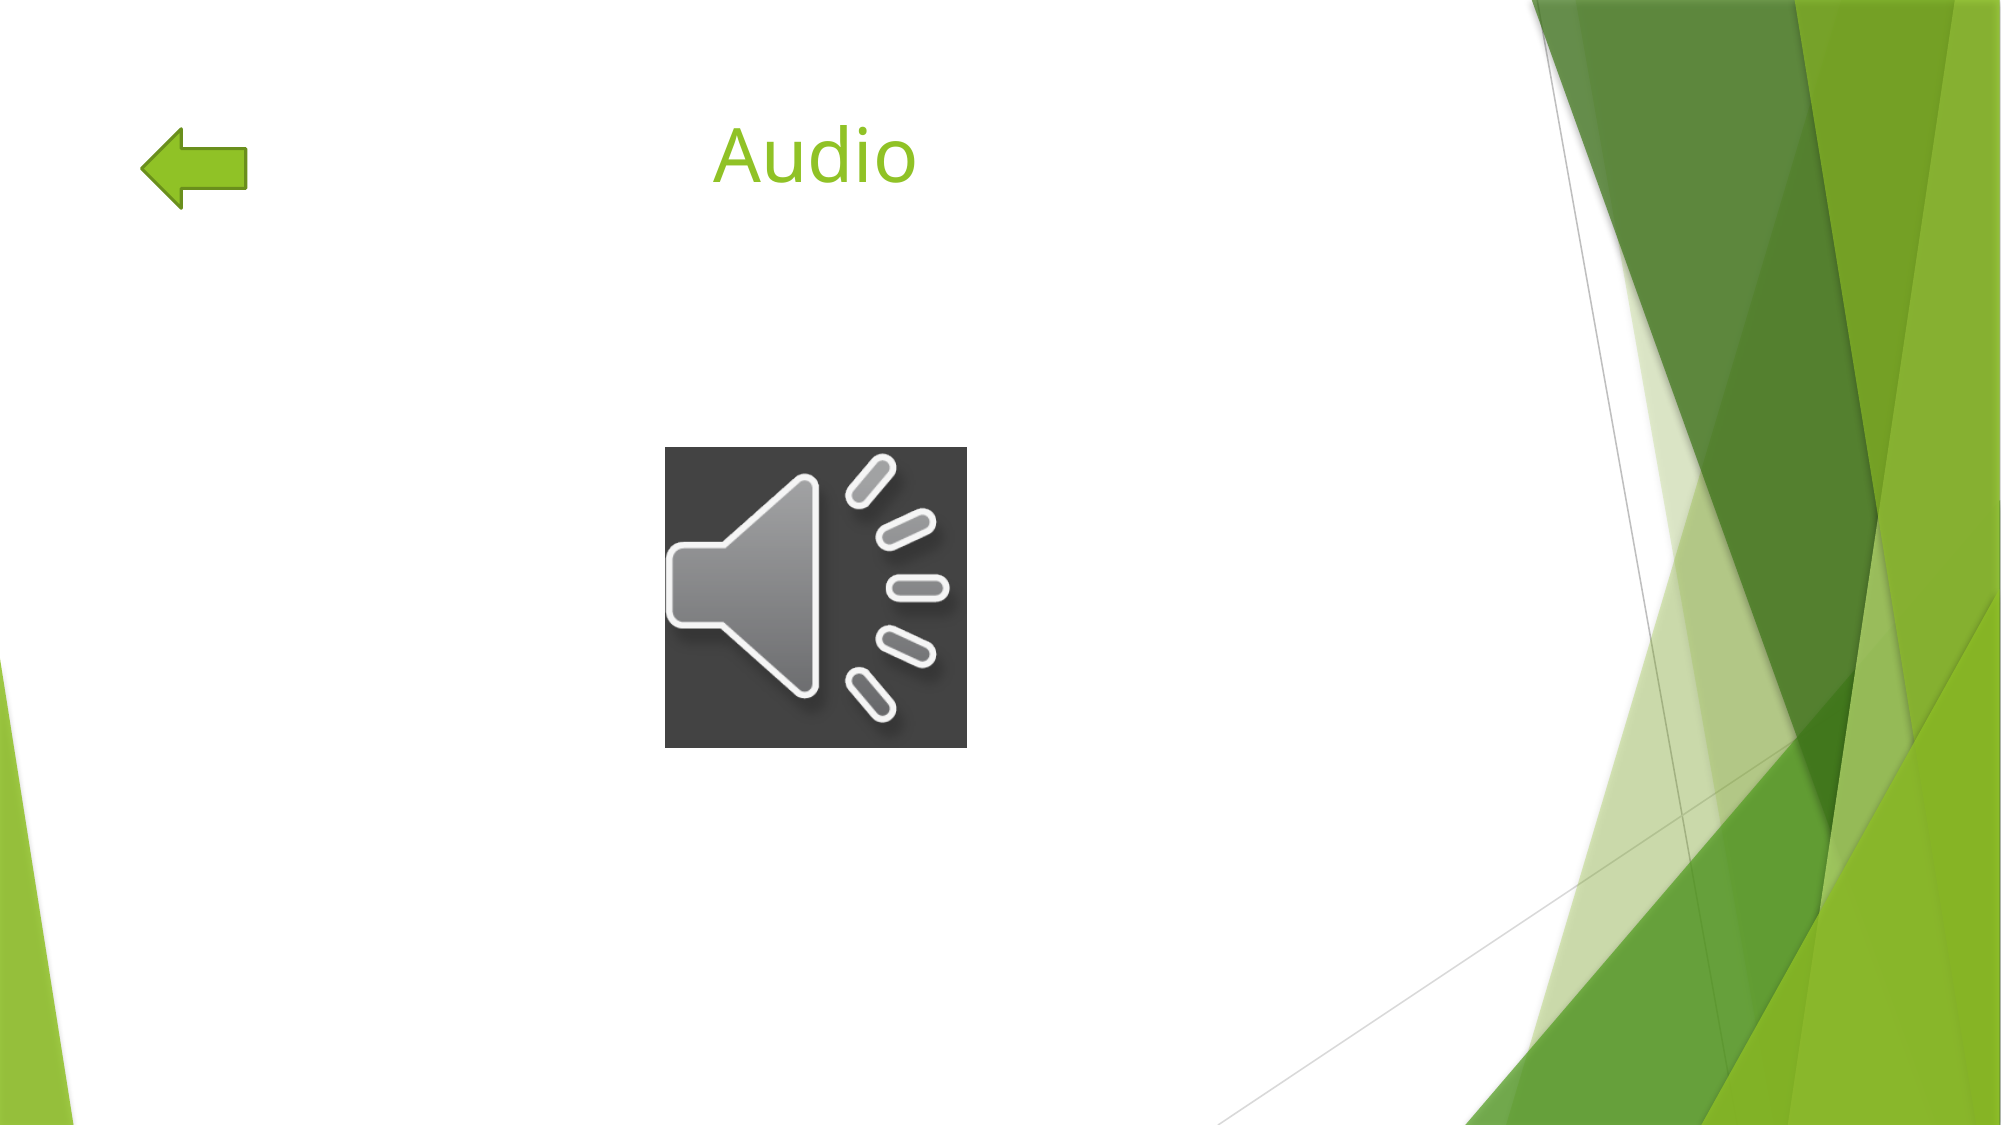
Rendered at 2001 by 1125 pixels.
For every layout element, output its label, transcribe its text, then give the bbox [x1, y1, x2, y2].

title Audio [111, 99, 1522, 317]
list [664, 445, 969, 750]
text_box [140, 127, 248, 210]
